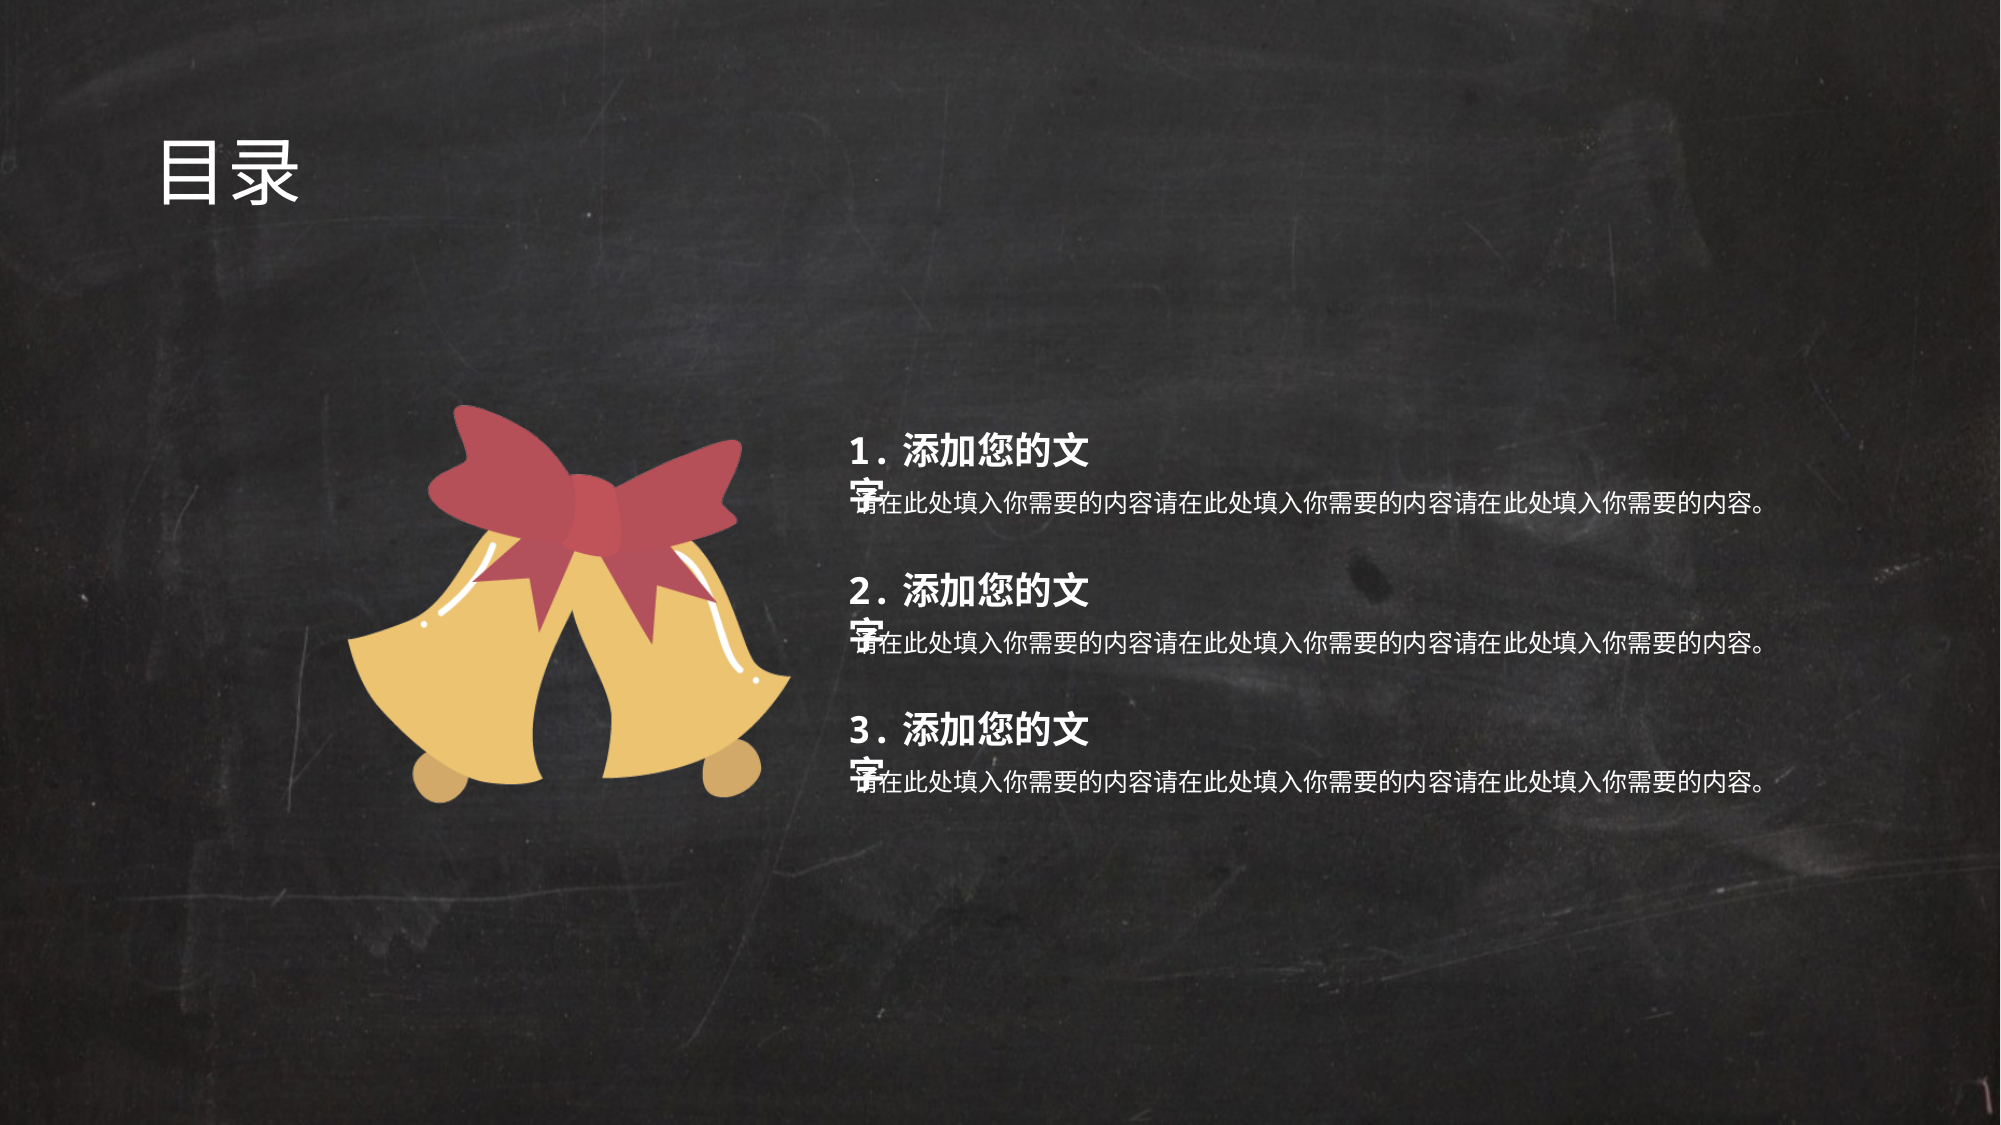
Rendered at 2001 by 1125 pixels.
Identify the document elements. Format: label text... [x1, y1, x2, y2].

text_box 2.添加您的文字 [839, 559, 1141, 664]
text_box 1.添加您的文字 [839, 419, 1141, 525]
text_box 目录 [118, 116, 336, 222]
text_box 请在此处填入你需要的内容请在此处填入你需要的内容请在此处填入你需要的内容。 [839, 480, 1788, 526]
text_box 请在此处填入你需要的内容请在此处填入你需要的内容请在此处填入你需要的内容。 [1141, 759, 1788, 804]
text_box 3.添加您的文字 [839, 698, 1141, 804]
text_box 请在此处填入你需要的内容请在此处填入你需要的内容请在此处填入你需要的内容。 [839, 619, 1788, 665]
picture [0, 0, 2001, 1125]
